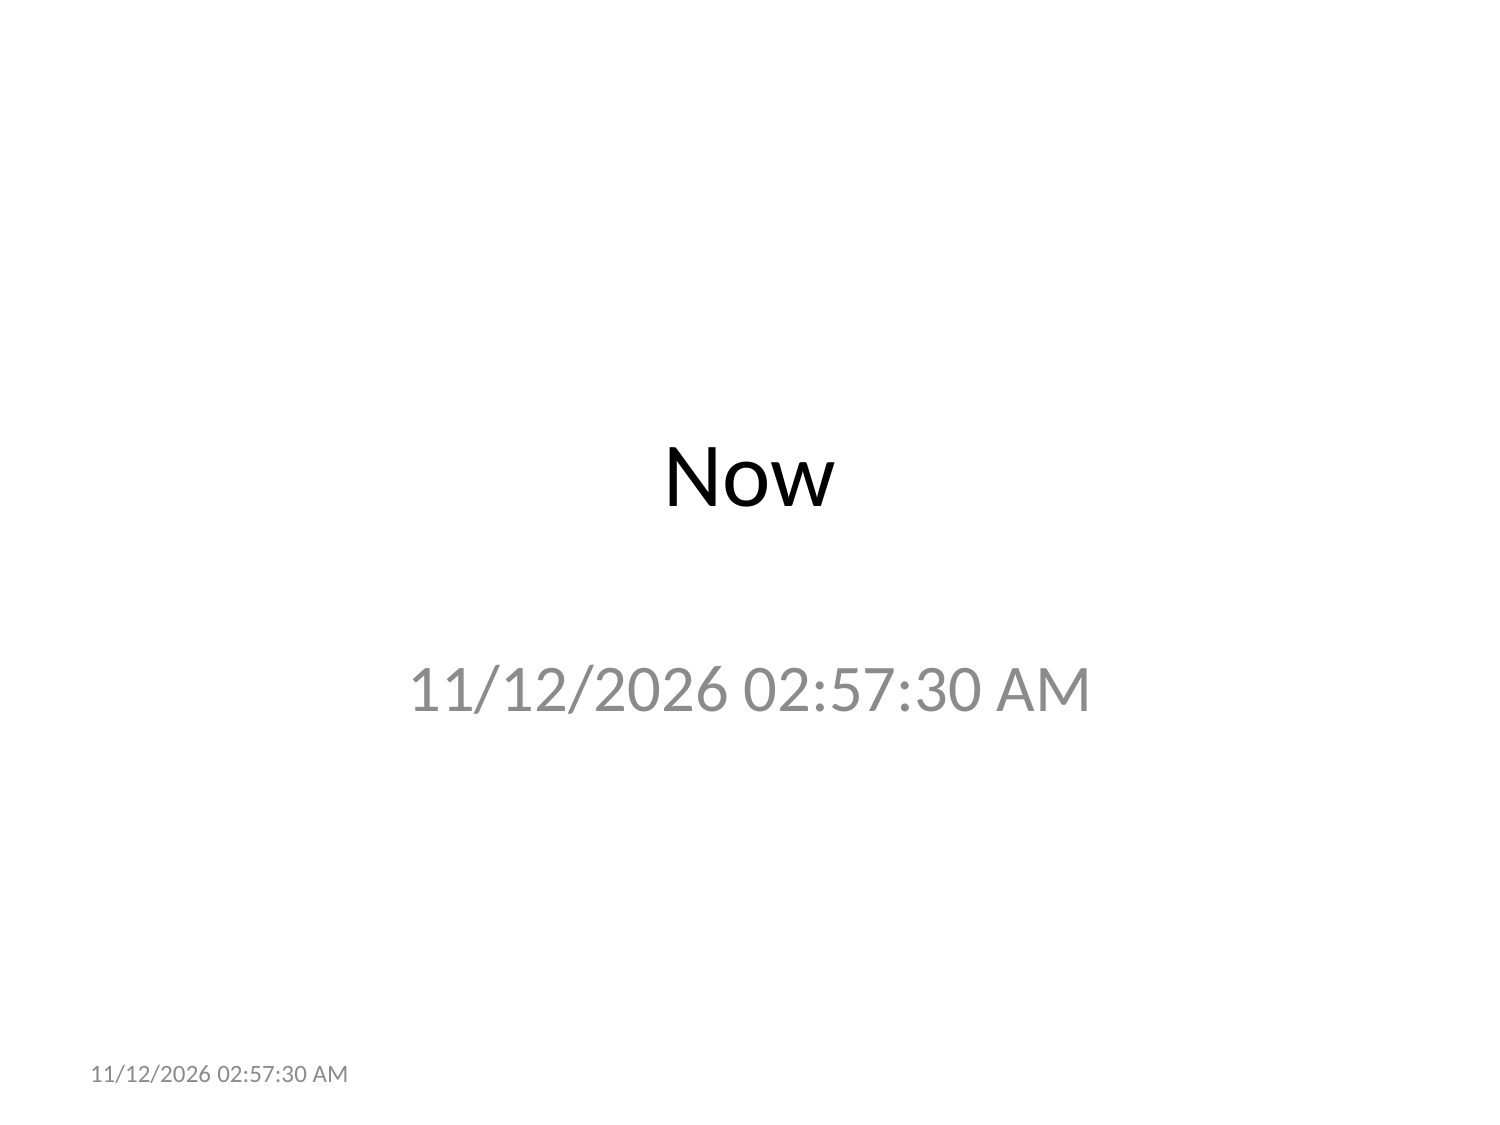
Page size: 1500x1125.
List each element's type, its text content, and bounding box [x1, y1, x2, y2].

subtitle 2011-12-19 10:20:04 AM [225, 637, 1275, 925]
title Now [112, 349, 1388, 591]
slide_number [75, 1042, 425, 1103]
